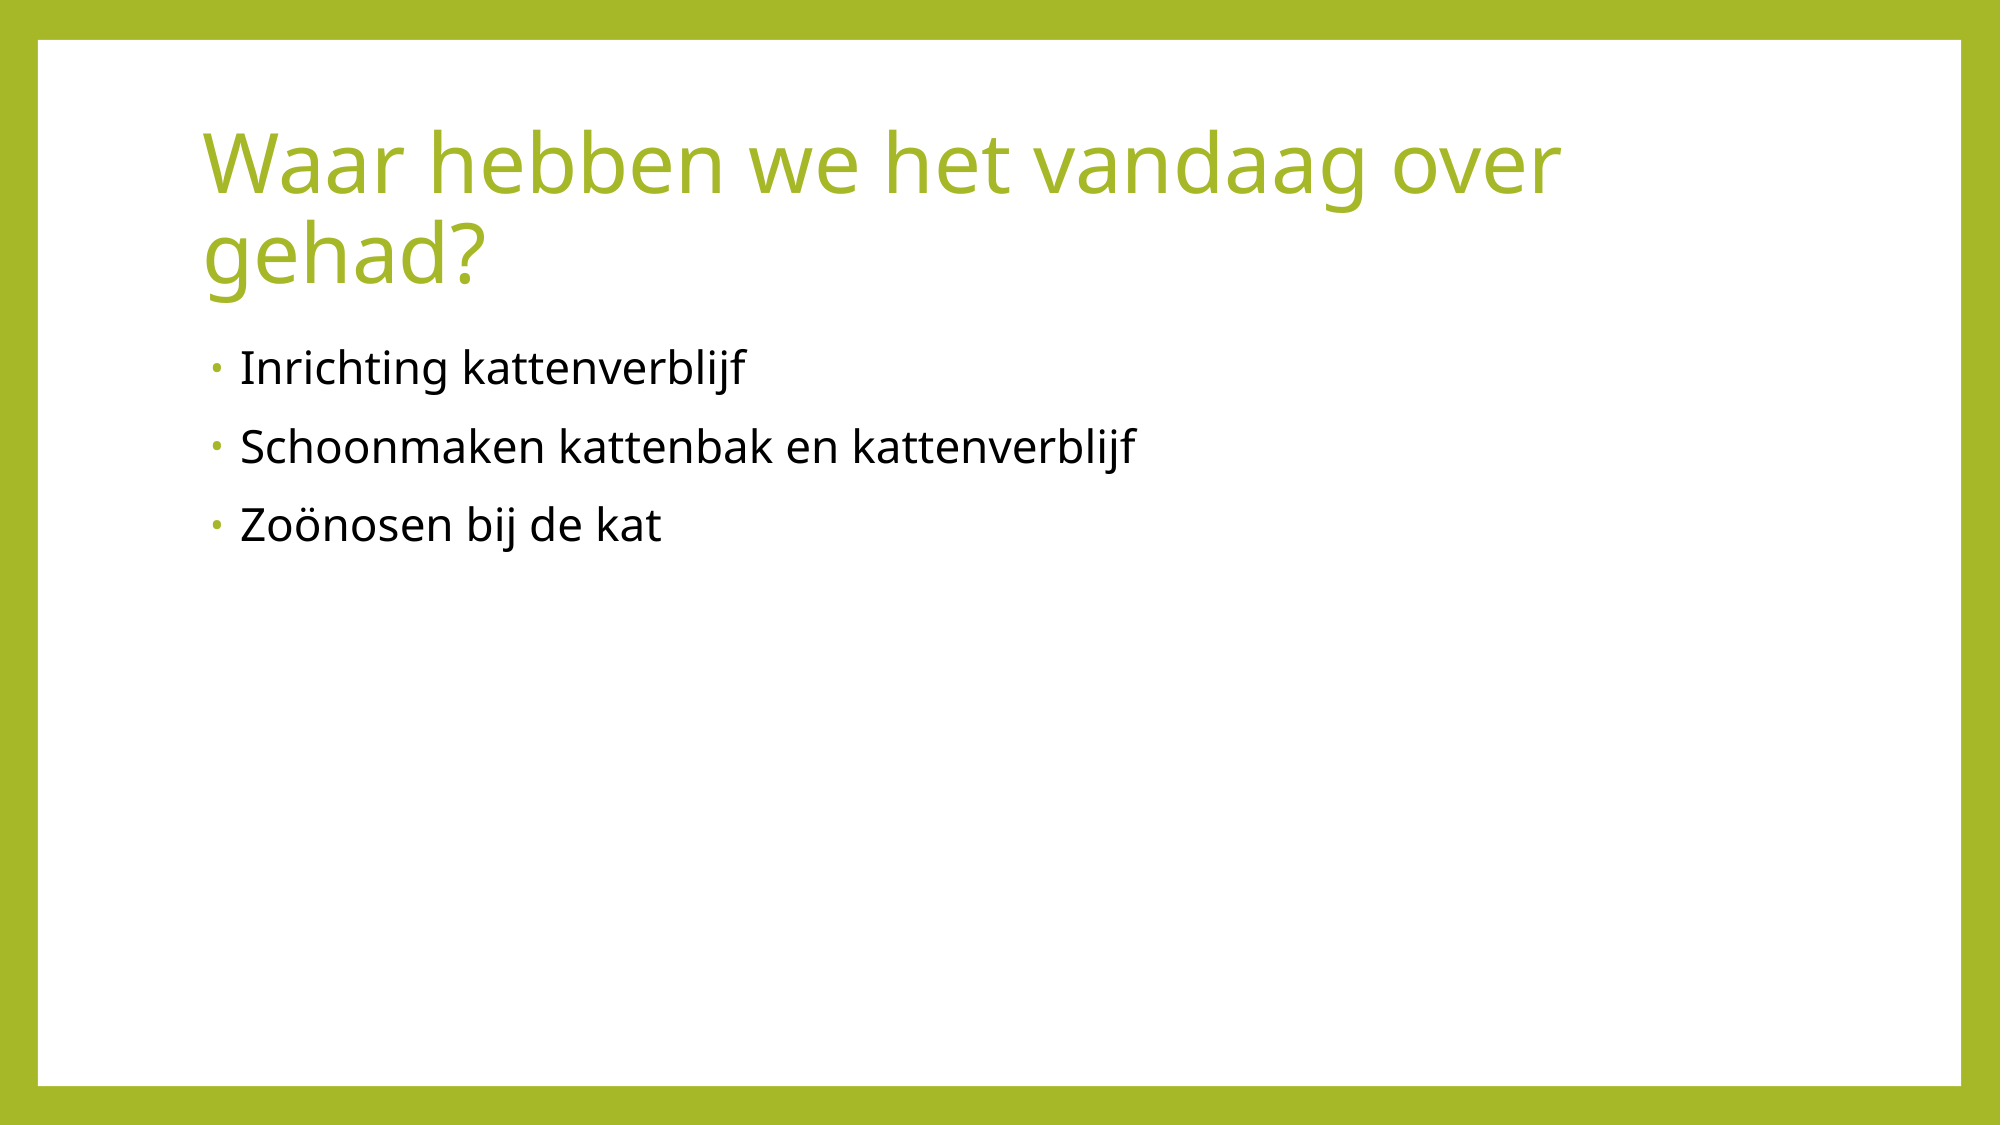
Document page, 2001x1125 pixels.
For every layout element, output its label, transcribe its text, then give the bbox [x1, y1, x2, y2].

title Waar hebben we het vandaag over gehad? [187, 99, 1808, 323]
list Inrichting kattenverblijf Schoonmaken kattenbak en kattenverblijf Zoönosen bij de kat [187, 337, 1808, 1000]
